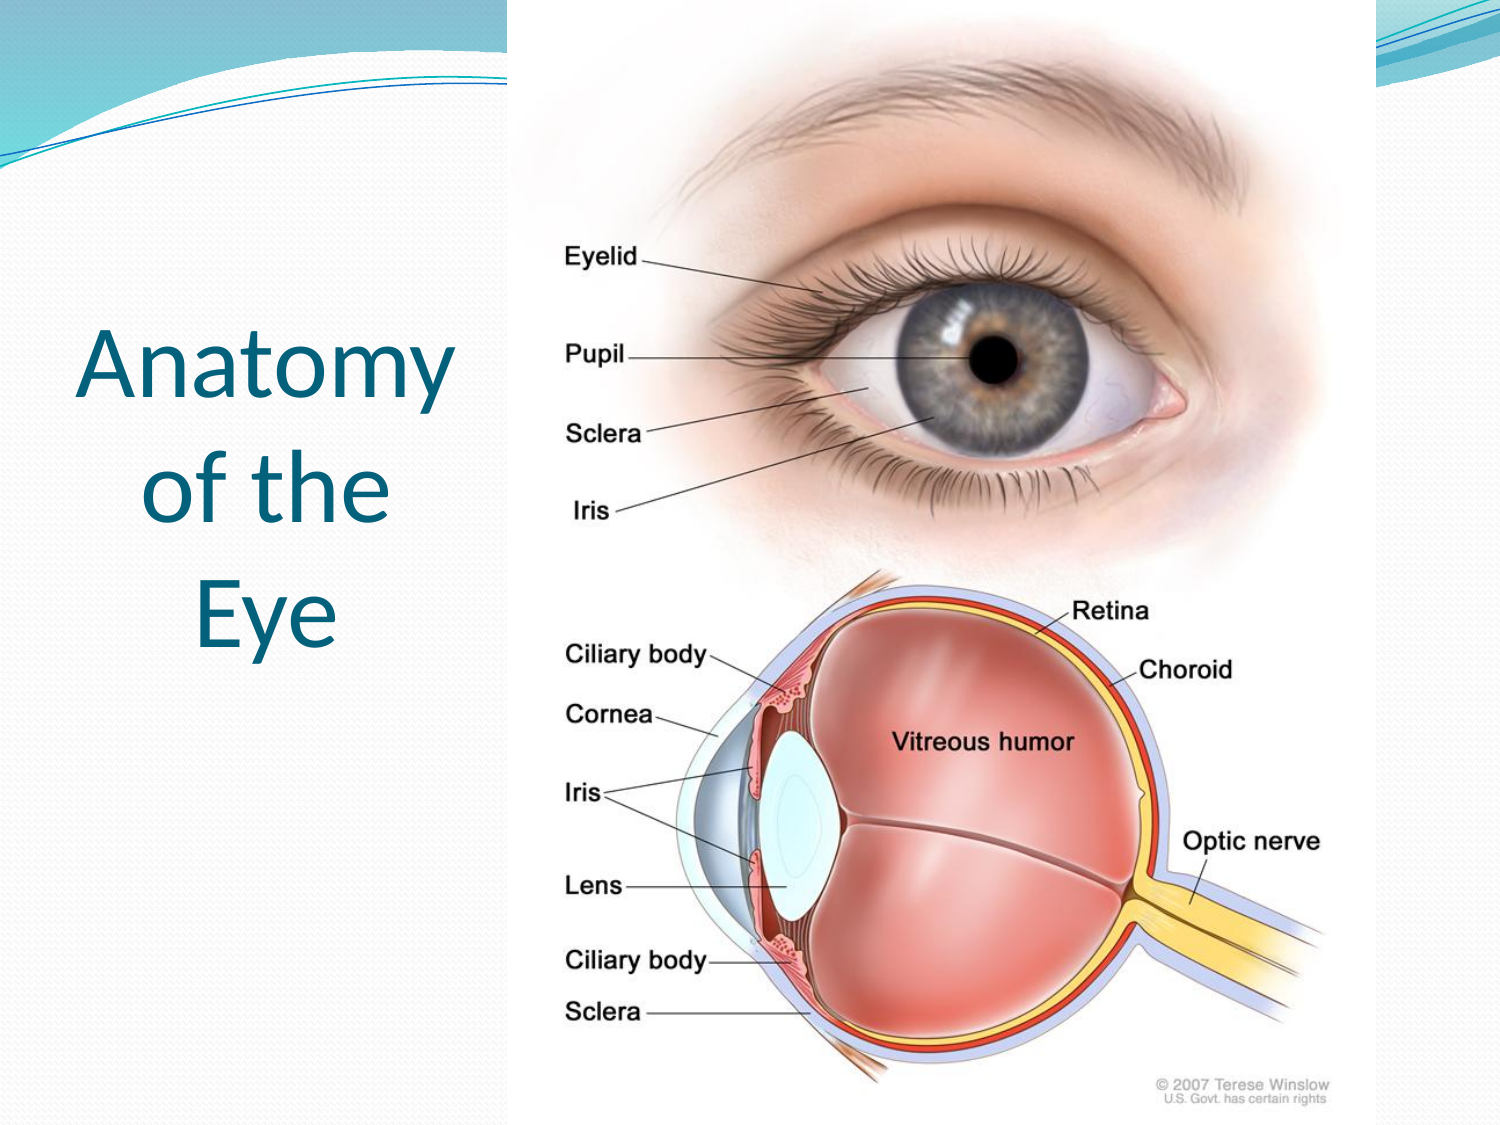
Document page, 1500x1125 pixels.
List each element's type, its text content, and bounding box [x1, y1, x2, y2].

picture [506, 0, 1377, 1125]
title Anatomy of the Eye [64, 113, 469, 669]
